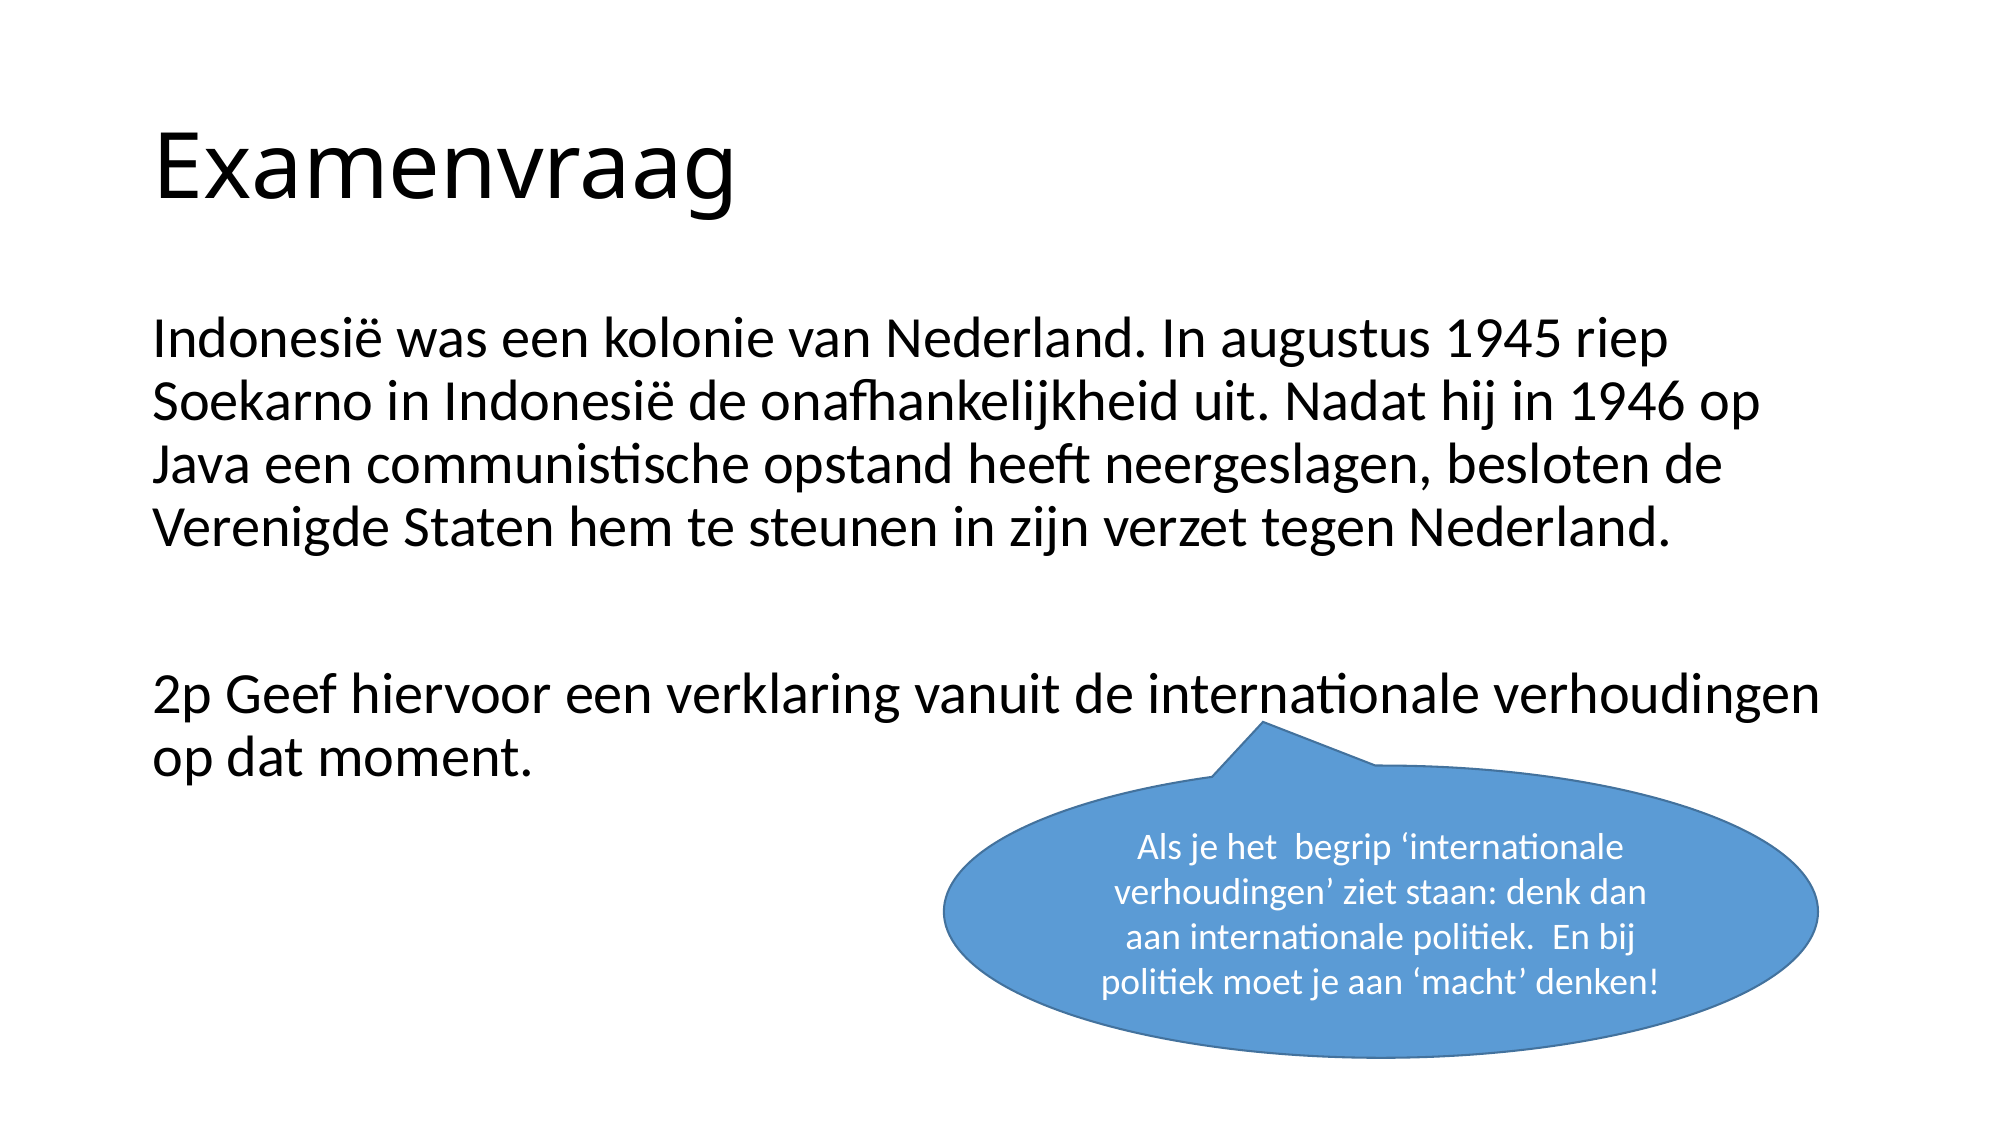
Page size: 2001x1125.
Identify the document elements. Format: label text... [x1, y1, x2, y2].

text_box Als je het begrip ‘internationale verhoudingen’ ziet staan: denk dan aan internationale politiek. En bij politiek moet je aan ‘macht’ denken! [942, 720, 1820, 1059]
list Indonesië was een kolonie van Nederland. In augustus 1945 riep Soekarno in Indonesië de onafhankelijkheid uit. Nadat hij in 1946 op Java een communistische opstand heeft neergeslagen, besloten de Verenigde Staten hem te steunen in zijn verzet tegen Nederland. 2p Geef hiervoor een verklaring vanuit de internationale verhoudingen op dat moment. [137, 299, 1863, 1014]
title Examenvraag [137, 59, 1863, 278]
